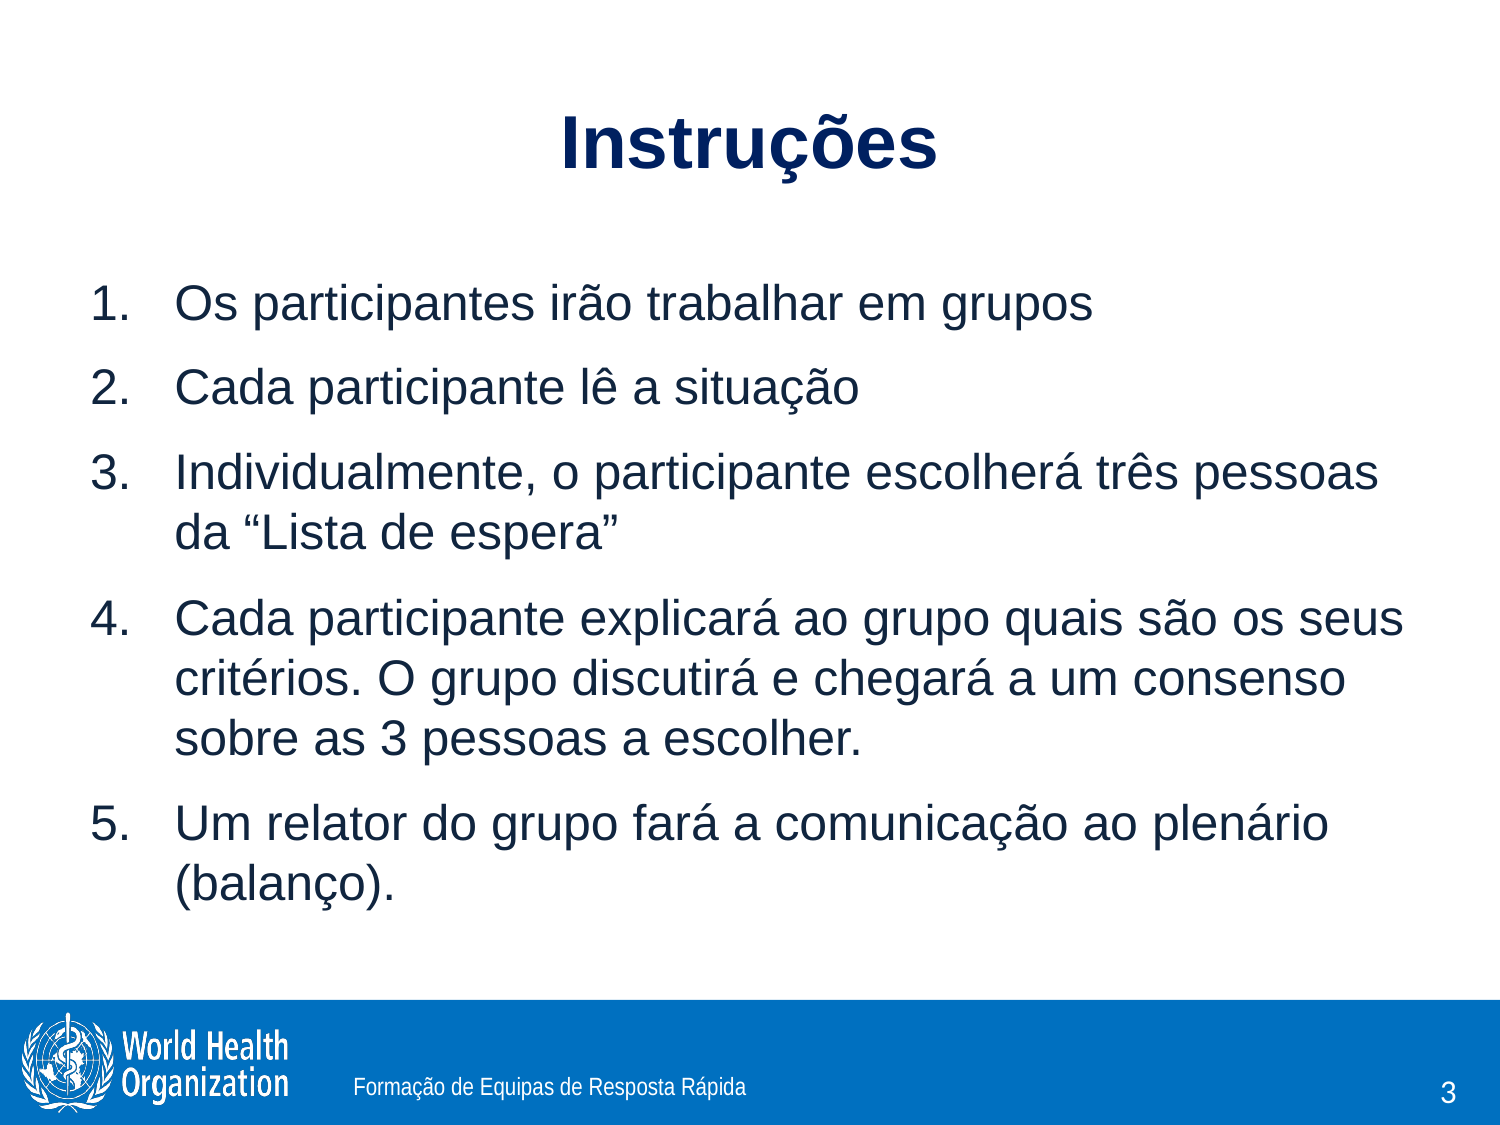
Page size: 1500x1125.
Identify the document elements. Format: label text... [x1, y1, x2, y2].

picture [21, 1012, 288, 1113]
title Instruções [75, 45, 1425, 233]
list Os participantes irão trabalhar em grupos Cada participante lê a situação Individualmente, o participante escolherá três pessoas da “Lista de espera” Cada participante explicará ao grupo quais são os seus critérios. O grupo discutirá e chegará a um consenso sobre as 3 pessoas a escolher. Um relator do grupo fará a comunicação ao plenário (balanço). [75, 262, 1425, 1005]
